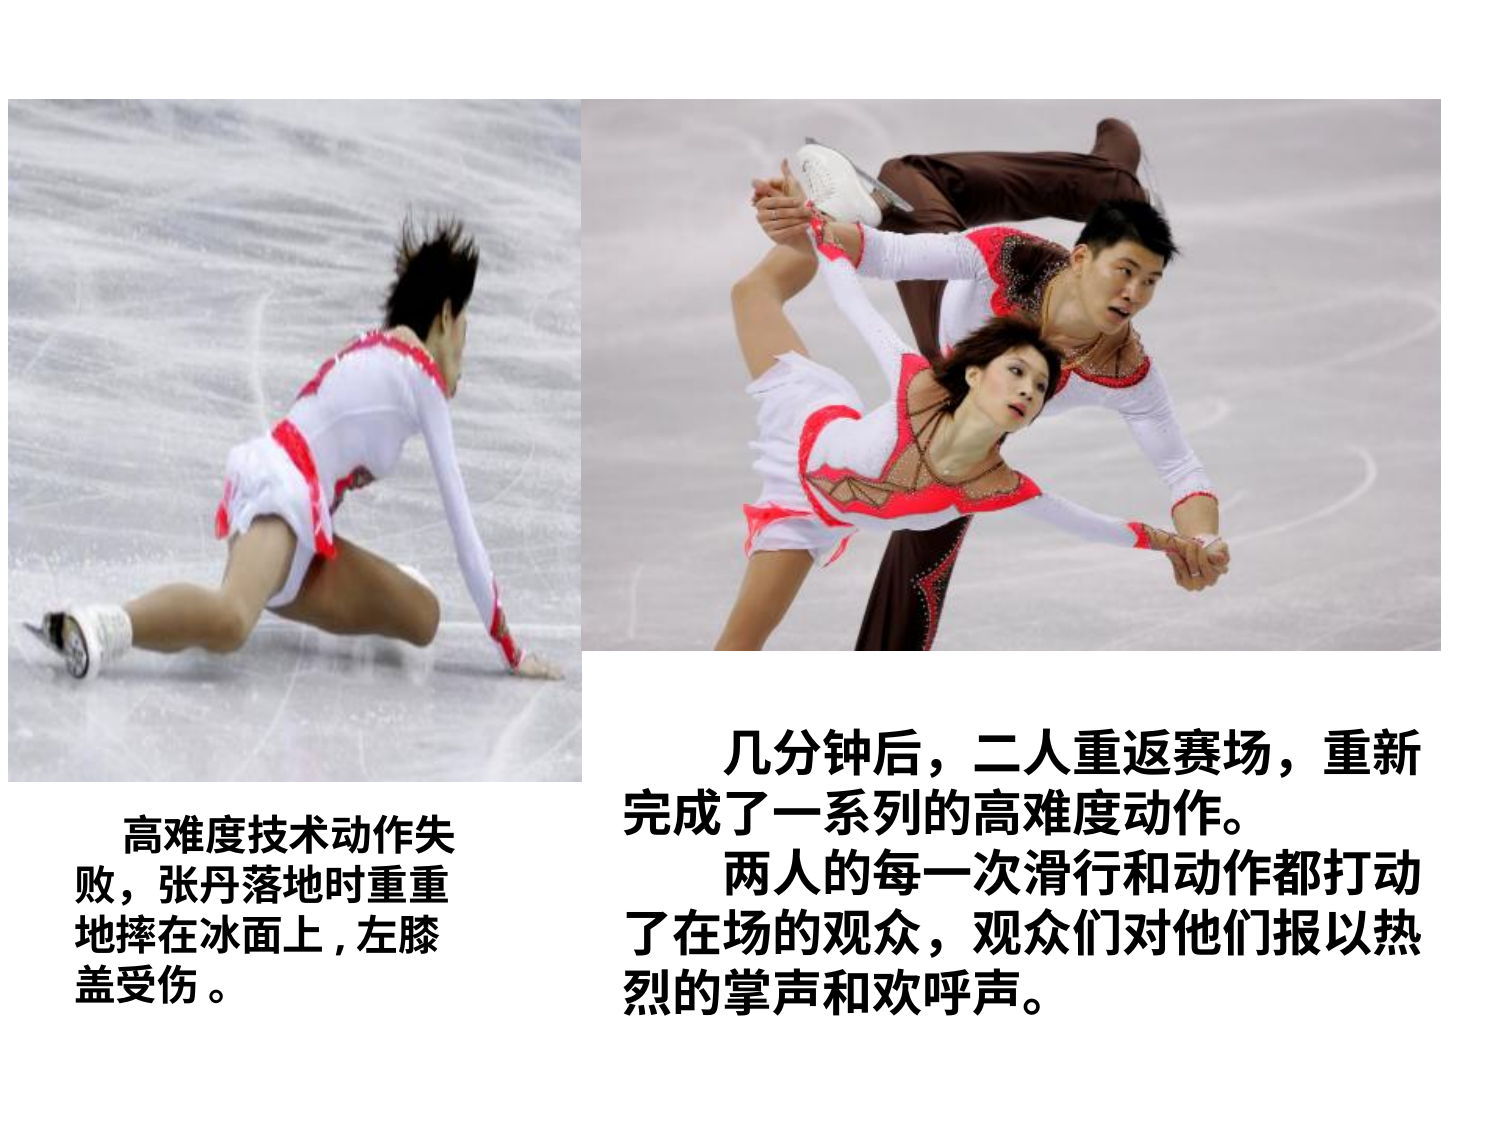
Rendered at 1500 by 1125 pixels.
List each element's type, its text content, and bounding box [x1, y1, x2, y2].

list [581, 99, 1441, 651]
text_box 高难度技术动作失败，张丹落地时重重地摔在冰面上,左膝盖受伤 。 [59, 801, 496, 1017]
text_box 几分钟后，二人重返赛场，重新完成了一系列的高难度动作。 两人的每一次滑行和动作都打动了在场的观众，观众们对他们报以热烈的掌声和欢呼声。 [607, 713, 1441, 1029]
picture [8, 99, 582, 782]
